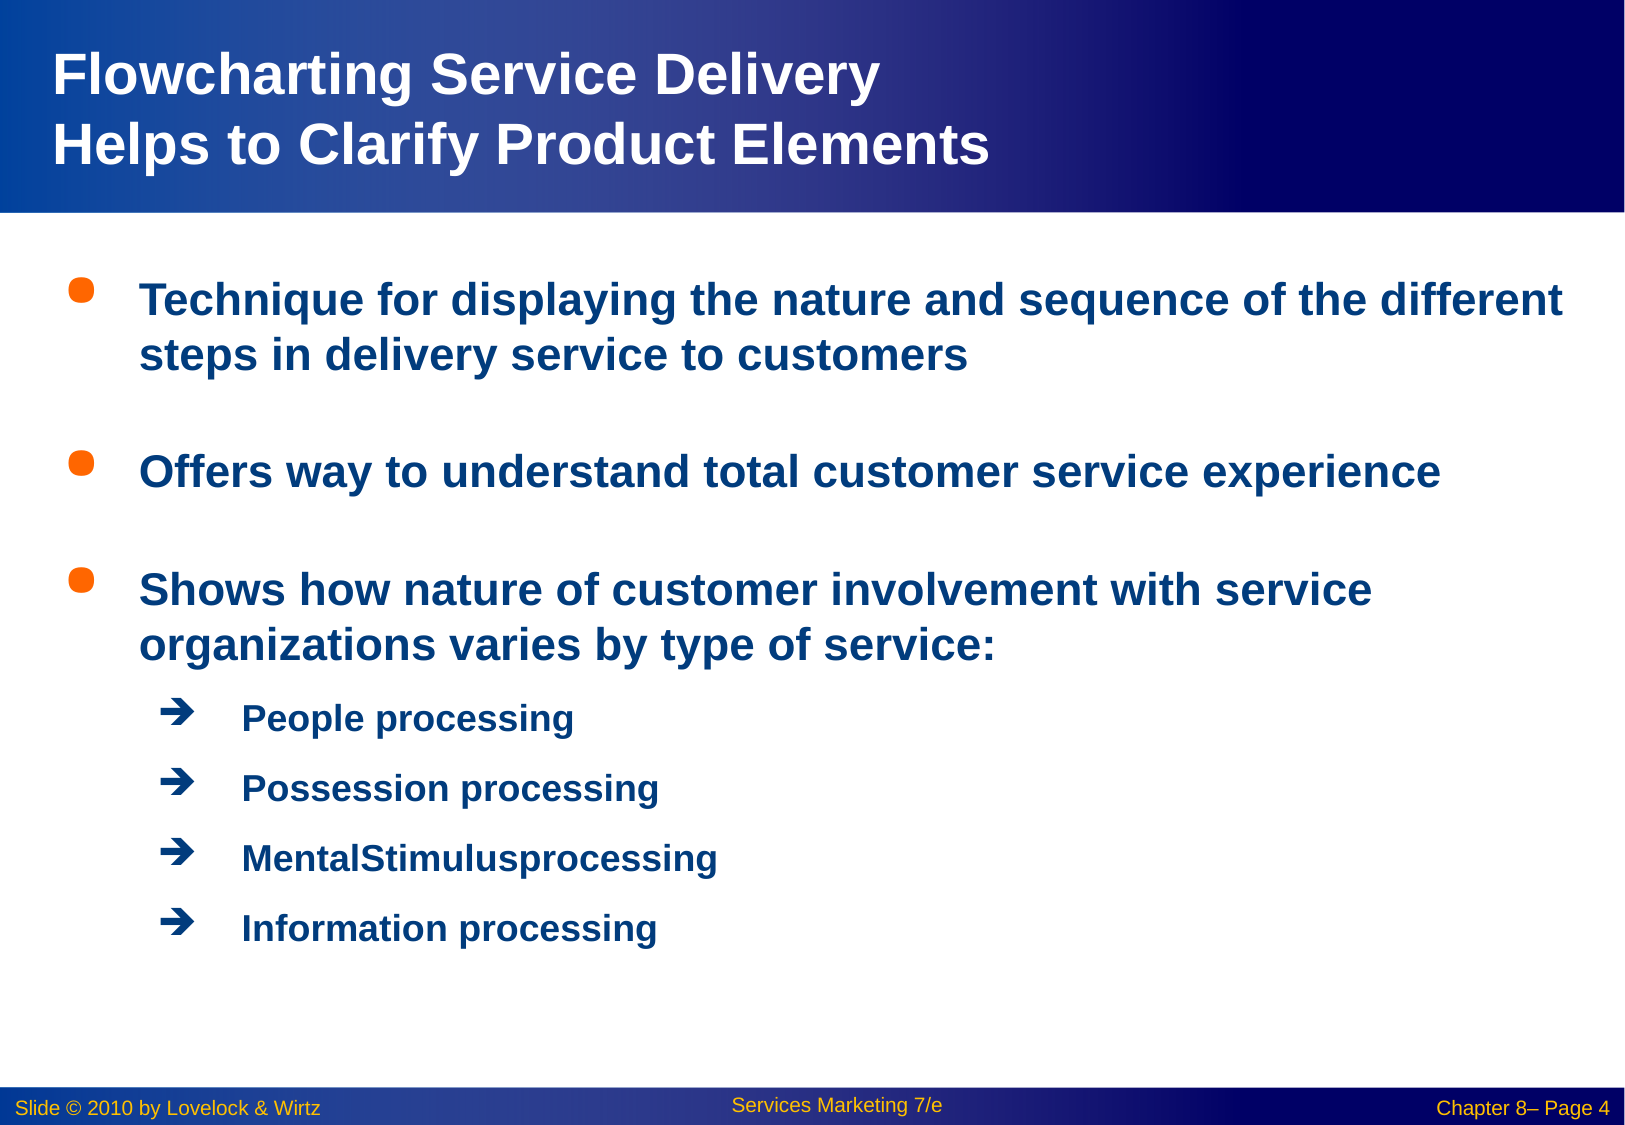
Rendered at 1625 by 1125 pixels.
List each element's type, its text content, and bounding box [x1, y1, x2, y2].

title Flowcharting Service Delivery Helps to Clarify Product Elements [36, 37, 1088, 176]
list Technique for displaying the nature and sequence of the different steps in delivery service to customers Offers way to understand total customer service experience Shows how nature of customer involvement with service organizations varies by type of service: People processing Possession processing MentalStimulusprocessing Information processing [49, 261, 1588, 1051]
